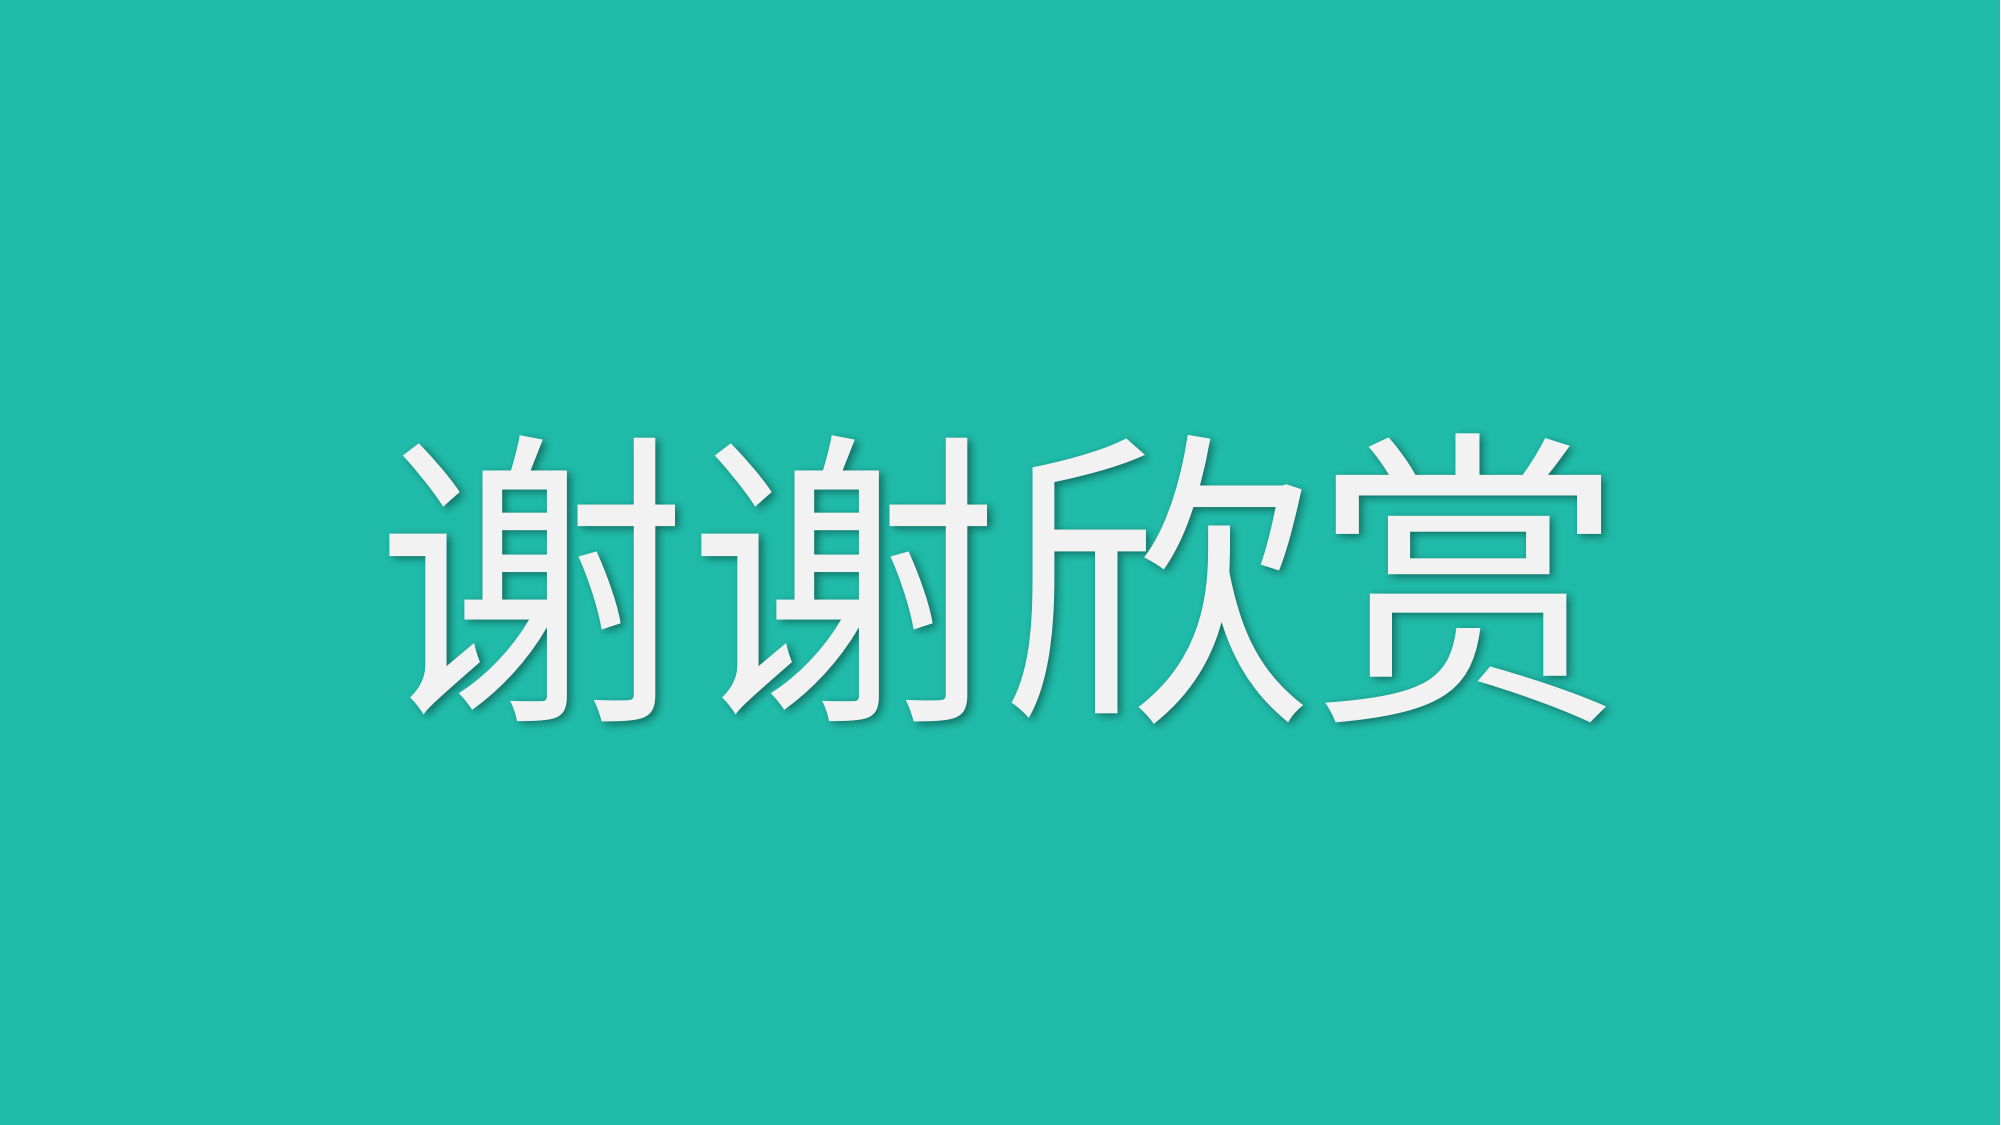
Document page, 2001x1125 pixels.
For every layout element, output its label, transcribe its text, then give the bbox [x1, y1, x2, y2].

text_box 谢谢欣赏 [360, 378, 1640, 768]
